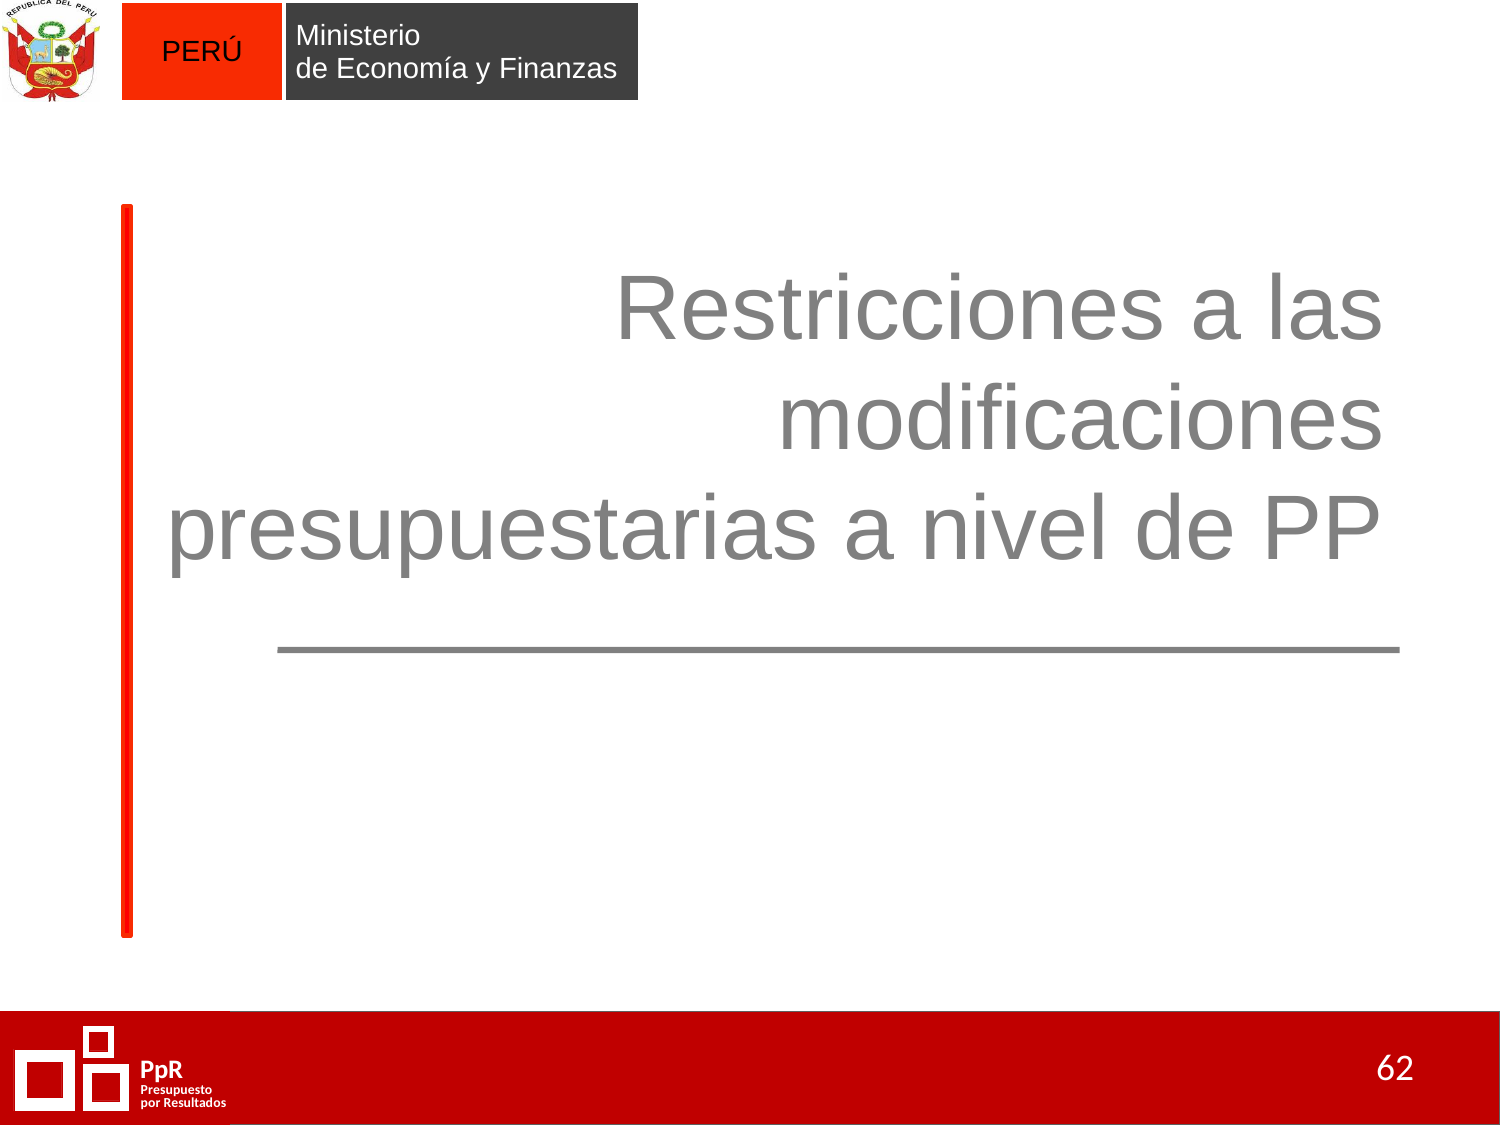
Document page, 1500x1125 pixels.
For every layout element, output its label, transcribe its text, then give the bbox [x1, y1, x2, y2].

title Restricciones a las modificaciones presupuestarias a nivel de PP [149, 231, 1401, 595]
picture [2, 0, 100, 102]
slide_number 62 [1078, 1020, 1430, 1096]
